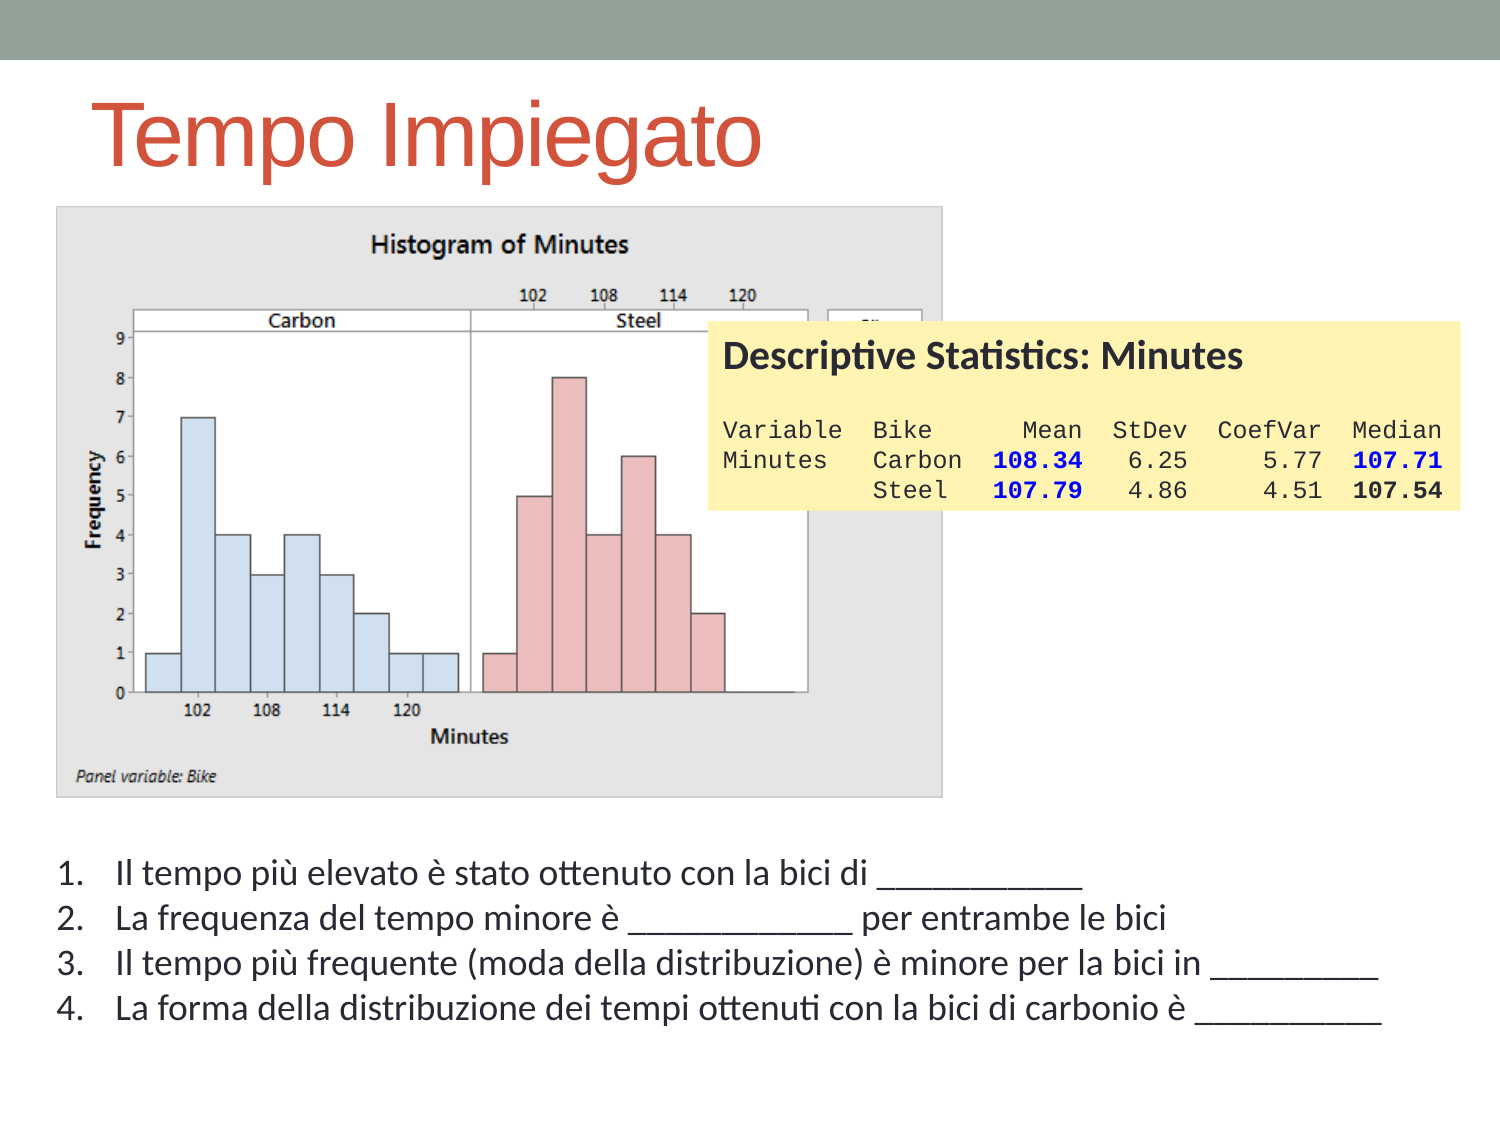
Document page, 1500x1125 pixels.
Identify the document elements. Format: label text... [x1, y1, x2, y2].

text_box Descriptive Statistics: Minutes Variable Bike Mean StDev CoefVar Median Minutes Carbon 108.34 6.25 5.77 107.71 Steel 107.79 4.86 4.51 107.54 [951, 321, 1461, 511]
text_box Il tempo più elevato è stato ottenuto con la bici di ___________ La frequenza del tempo minore è ____________ per entrambe le bici Il tempo più frequente (moda della distribuzione) è minore per la bici in _________ La forma della distribuzione dei tempi ottenuti con la bici di carbonio è __________ [41, 840, 1459, 1036]
title Tempo Impiegato [75, 61, 1415, 199]
picture [56, 206, 943, 798]
